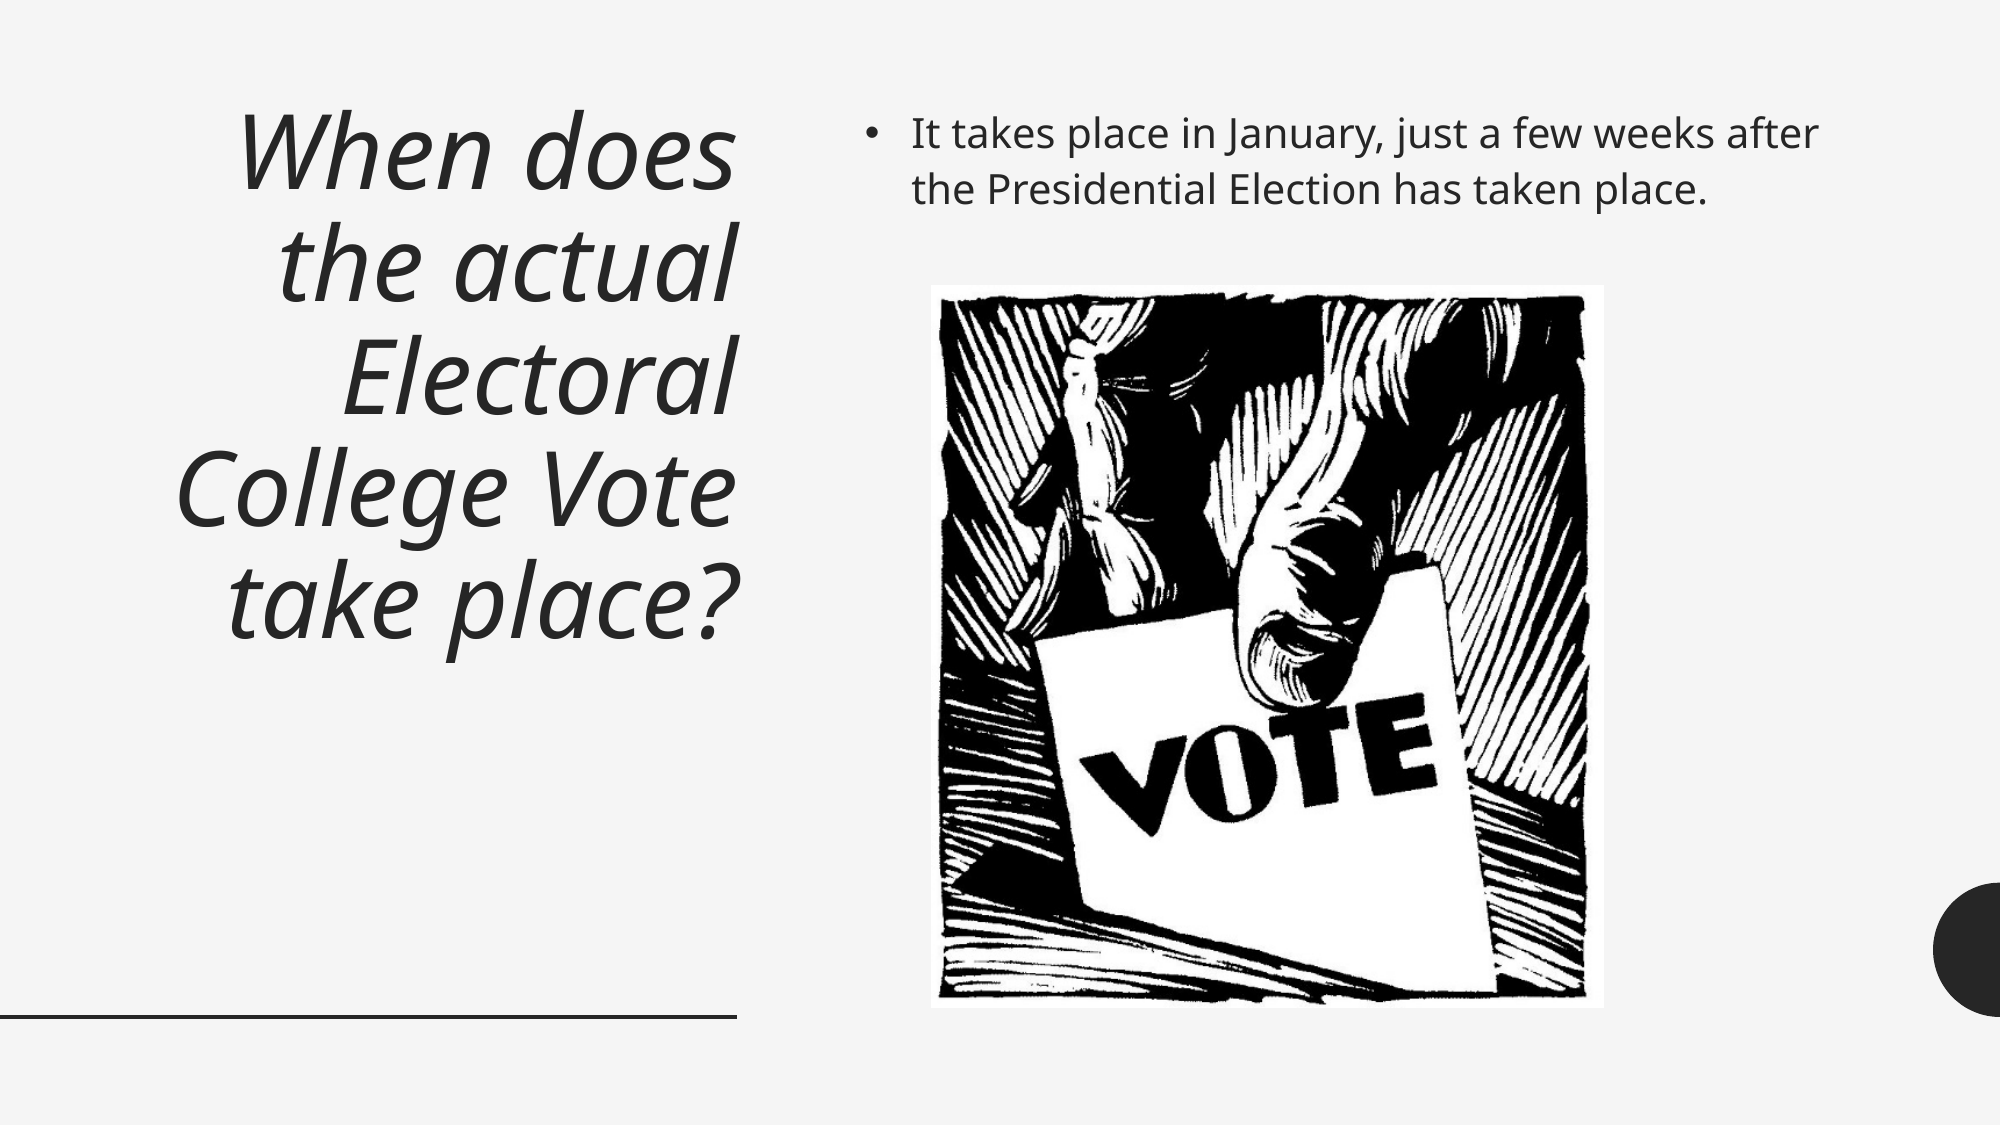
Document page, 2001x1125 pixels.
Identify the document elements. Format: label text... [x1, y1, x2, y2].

list It takes place in January, just a few weeks after the Presidential Election has taken place. [849, 93, 1875, 254]
title When does the actual Electoral College Vote take place? [125, 91, 754, 905]
picture [931, 285, 1604, 1008]
